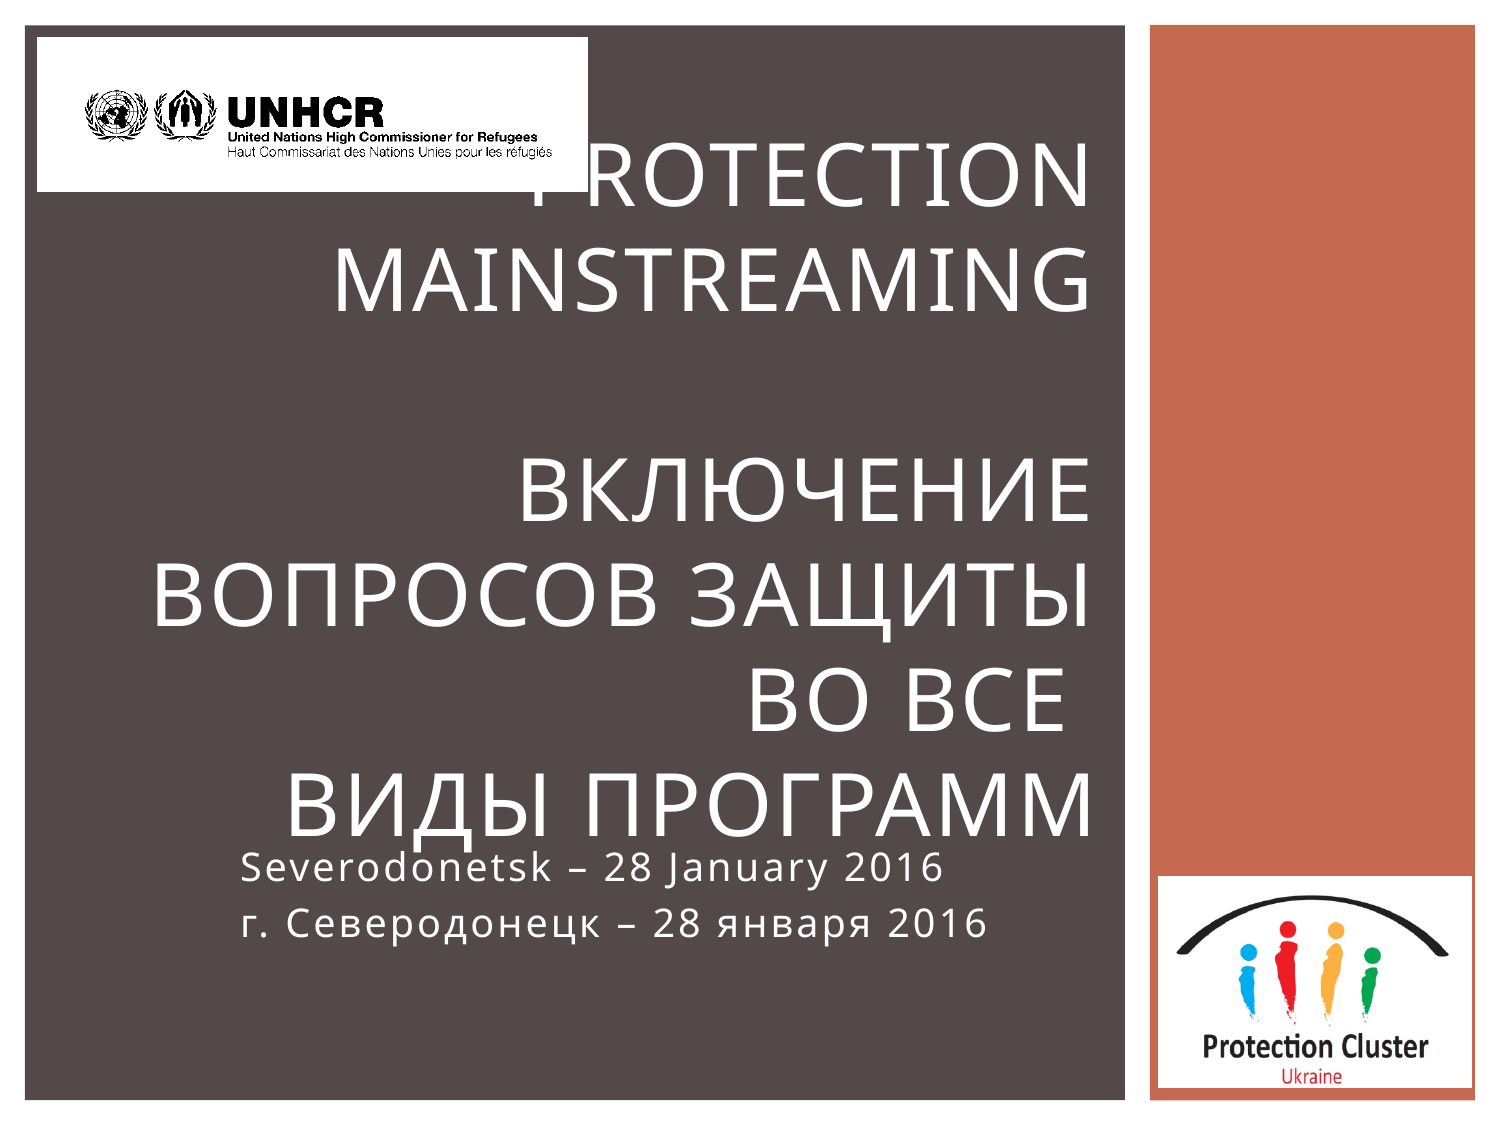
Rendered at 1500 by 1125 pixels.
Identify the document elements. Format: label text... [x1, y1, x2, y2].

picture [1158, 875, 1472, 1088]
picture [37, 37, 588, 192]
title Protection Mainstreaming ВКЛЮЧЕНИЕ ВОПРОСОВ ЗАЩИТЫ во все виды программ [75, 336, 1113, 637]
subtitle Severodonetsk – 28 January 2016 г. Северодонецк – 28 января 2016 [225, 750, 1275, 1038]
